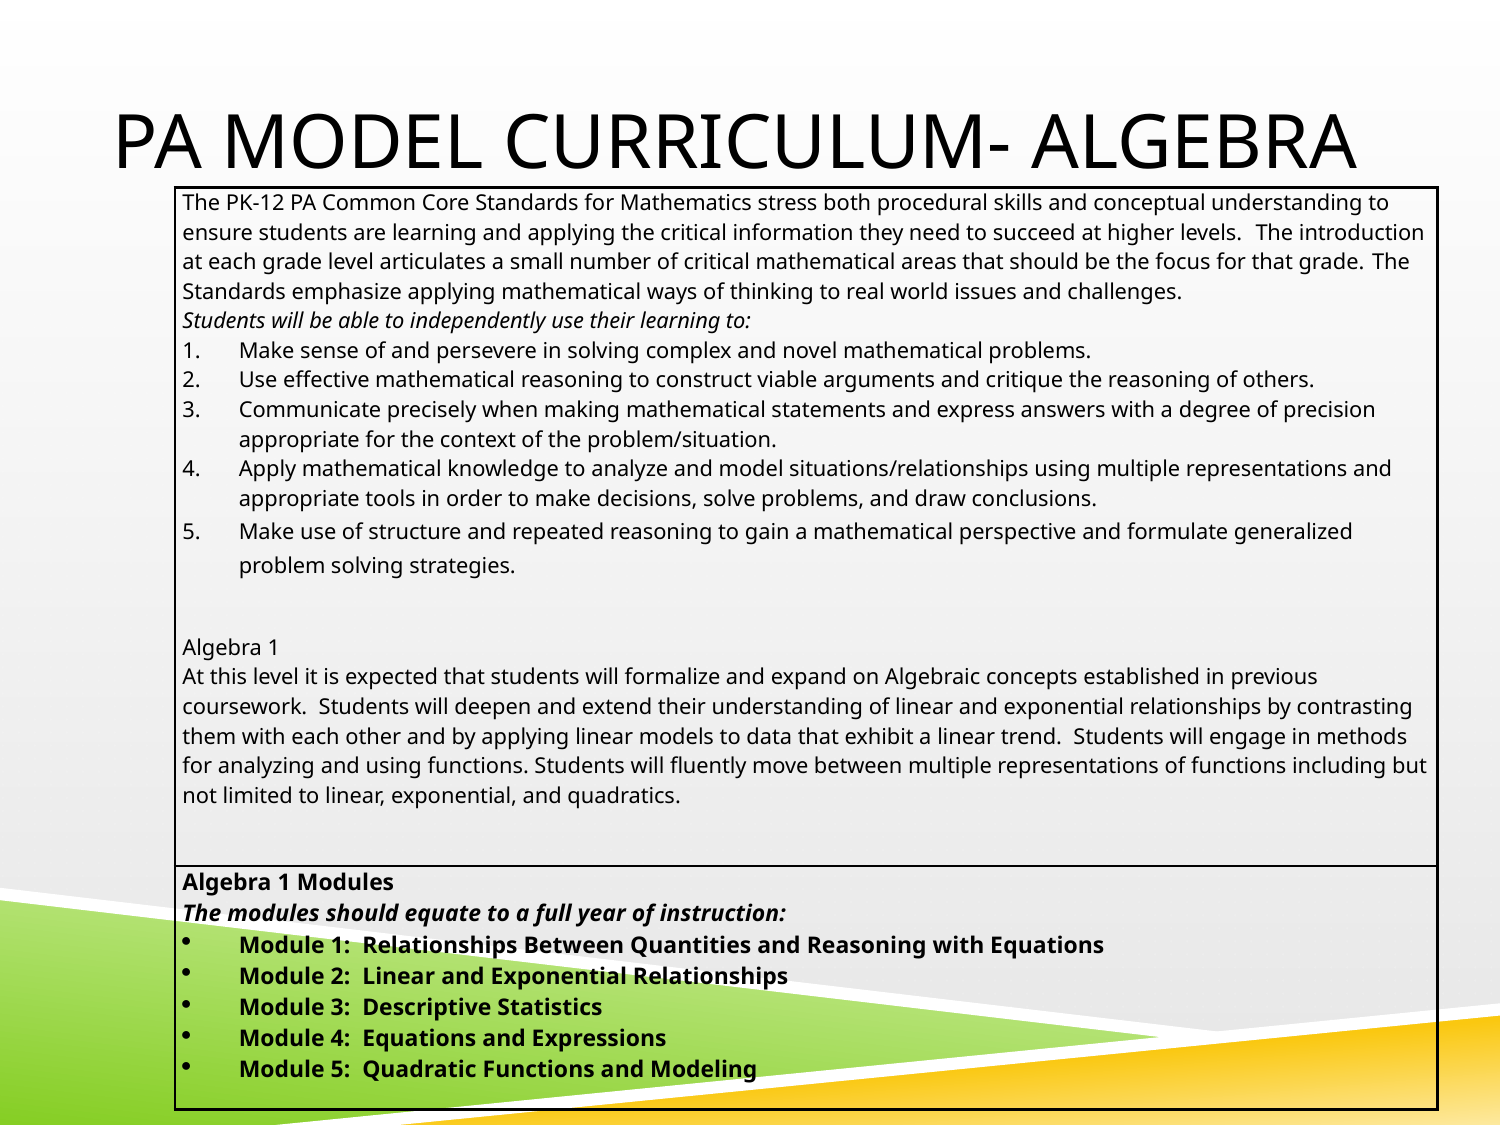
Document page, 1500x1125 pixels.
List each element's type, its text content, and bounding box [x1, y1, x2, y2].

title PA Model Curriculum- Algebra [112, 45, 1388, 233]
table_header The PK-12 PA Common Core Standards for Mathematics stress both procedural skills and conceptual understanding to ensure students are learning and applying the critical information they need to succeed at higher levels. The introduction at each grade level articulates a small number of critical mathematical areas that should be the focus for that grade. The Standards emphasize applying mathematical ways of thinking to real world issues and challenges. Students will be able to independently use their learning to: Make sense of and persevere in solving complex and novel mathematical problems. Use effective mathematical reasoning to construct viable arguments and critique the reasoning of others. Communicate precisely when making mathematical statements and express answers with a degree of precision appropriate for the context of the problem/situation. Apply mathematical knowledge to analyze and model situations/relationships using multiple representations and appropriate tools in order to make decisions, solve problems, and draw conclusions. Make use of structure and repeated reasoning to gain a mathematical perspective and formulate generalized problem solving strategies. Algebra 1 At this level it is expected that students will formalize and expand on Algebraic concepts established in previous coursework. Students will deepen and extend their understanding of linear and exponential relationships by contrasting them with each other and by applying linear models to data that exhibit a linear trend. Students will engage in methods for analyzing and using functions. Students will fluently move between multiple representations of functions including but not limited to linear, exponential, and quadratics. [176, 189, 1436, 865]
table_cell Algebra 1 Modules The modules should equate to a full year of instruction: Module 1: Relationships Between Quantities and Reasoning with Equations Module 2: Linear and Exponential Relationships Module 3: Descriptive Statistics Module 4: Equations and Expressions Module 5: Quadratic Functions and Modeling [176, 867, 1436, 1108]
